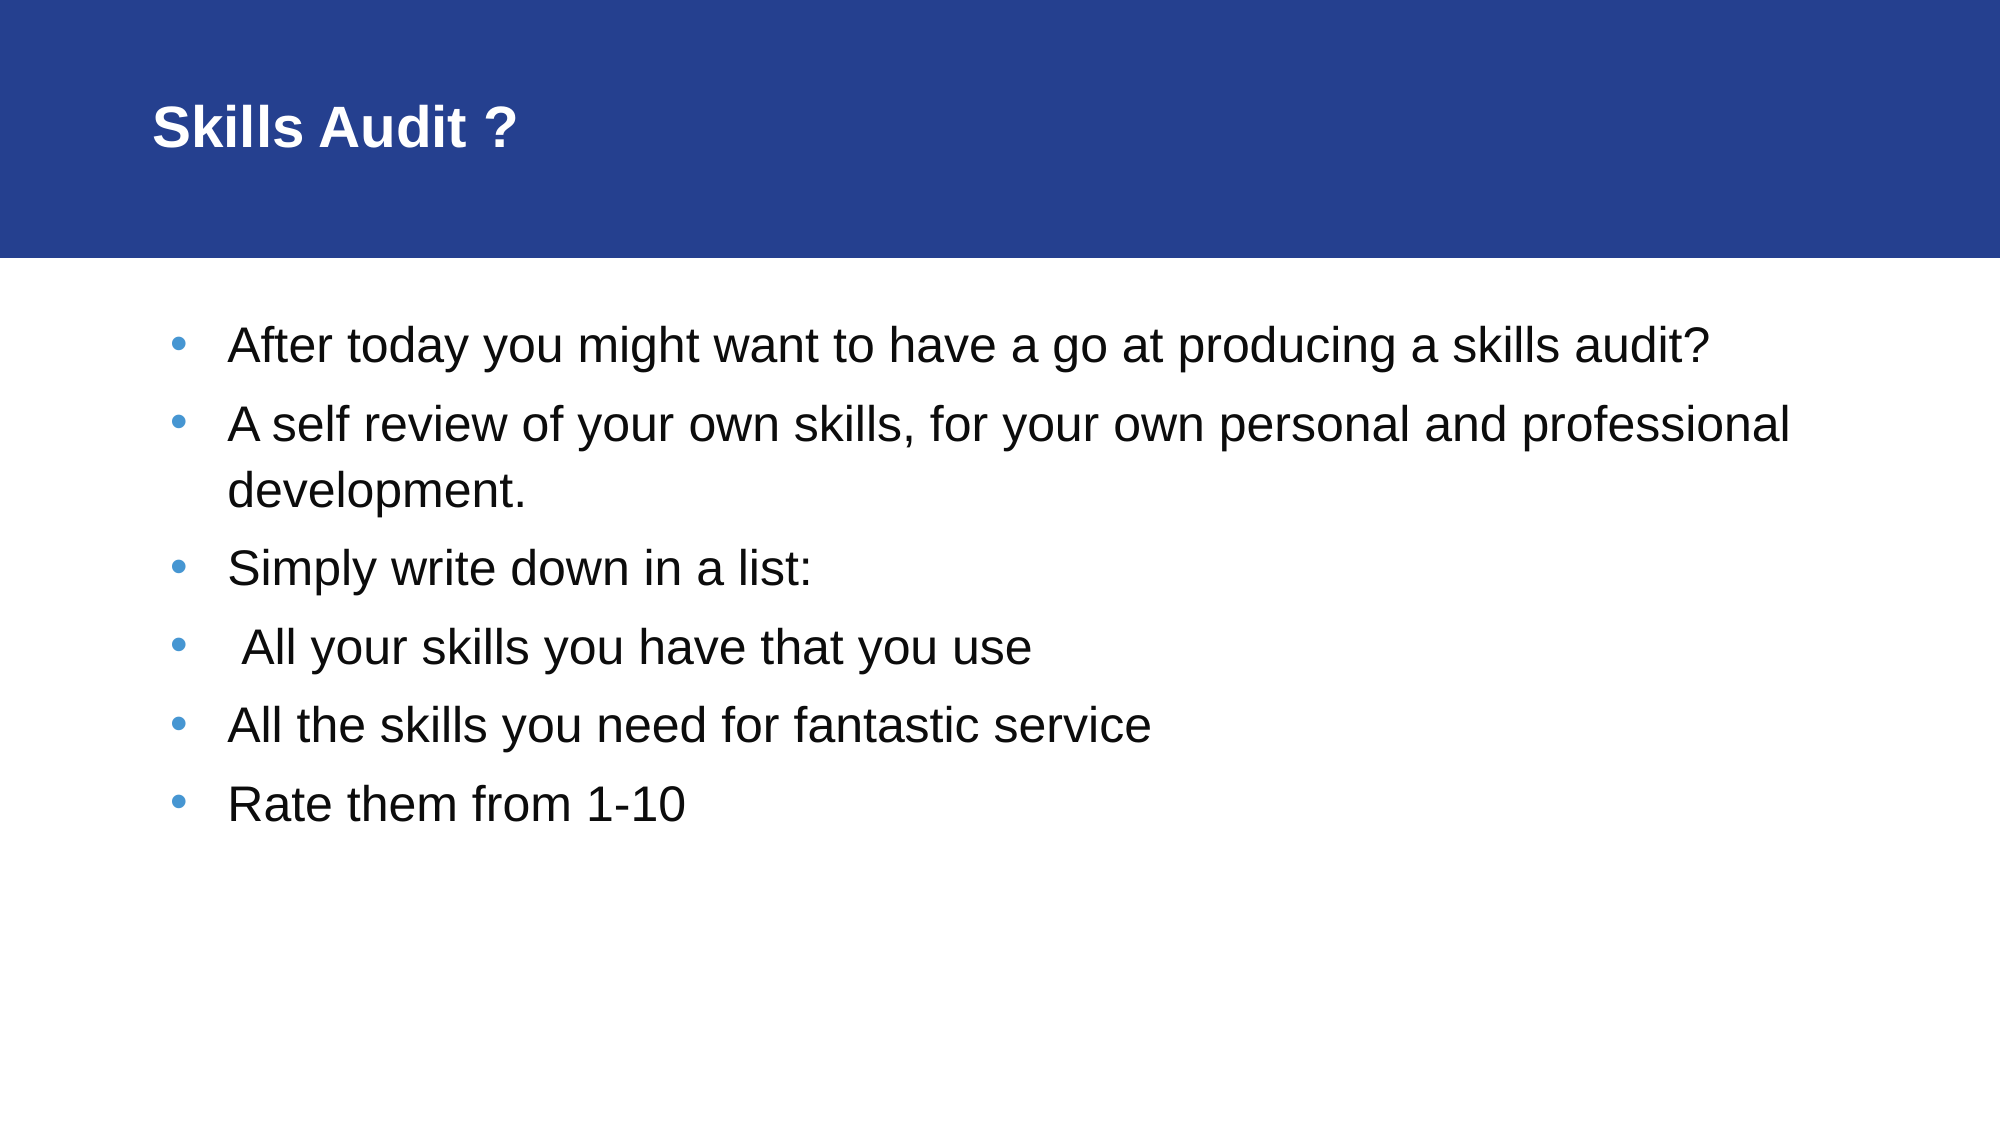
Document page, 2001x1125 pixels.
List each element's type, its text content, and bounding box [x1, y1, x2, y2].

list After today you might want to have a go at producing a skills audit? A self review of your own skills, for your own personal and professional development. Simply write down in a list: All your skills you have that you use All the skills you need for fantastic service Rate them from 1-10 [137, 299, 1863, 1025]
title Skills Audit ? [137, 20, 1863, 238]
